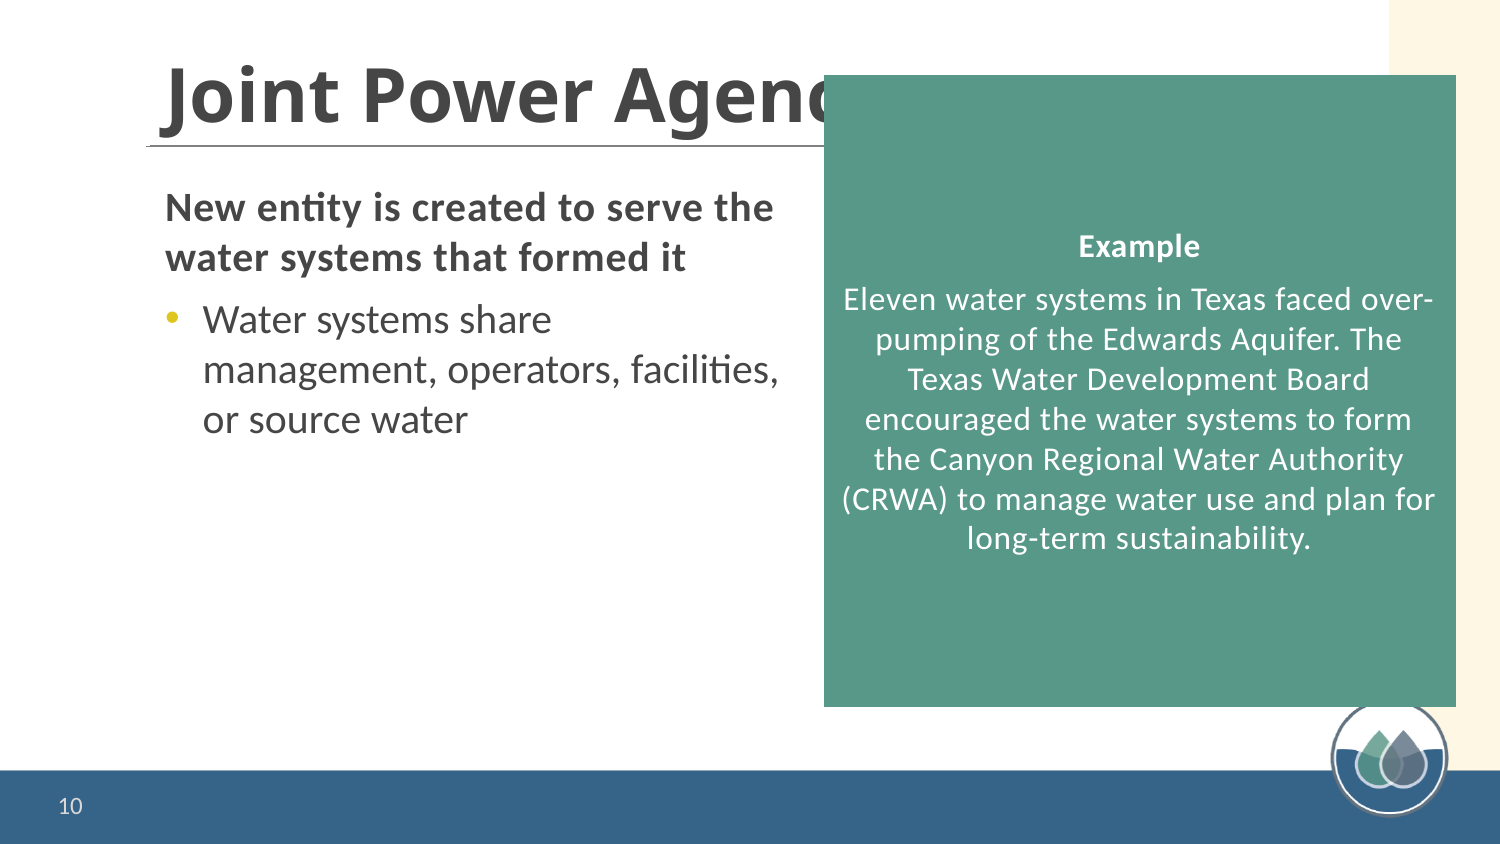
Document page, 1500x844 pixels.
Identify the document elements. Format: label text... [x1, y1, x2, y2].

slide_number 10 [16, 782, 124, 828]
list Example Eleven water systems in Texas faced over-pumping of the Edwards Aquifer. The Texas Water Development Board encouraged the water systems to form the Canyon Regional Water Authority (CRWA) to manage water use and plan for long-term sustainability. [824, 75, 1456, 707]
list New entity is created to serve the water systems that formed it Water systems share management, operators, facilities, or source water [150, 171, 804, 734]
title Joint Power Agency [150, 21, 1373, 146]
picture [0, 0, 1500, 844]
